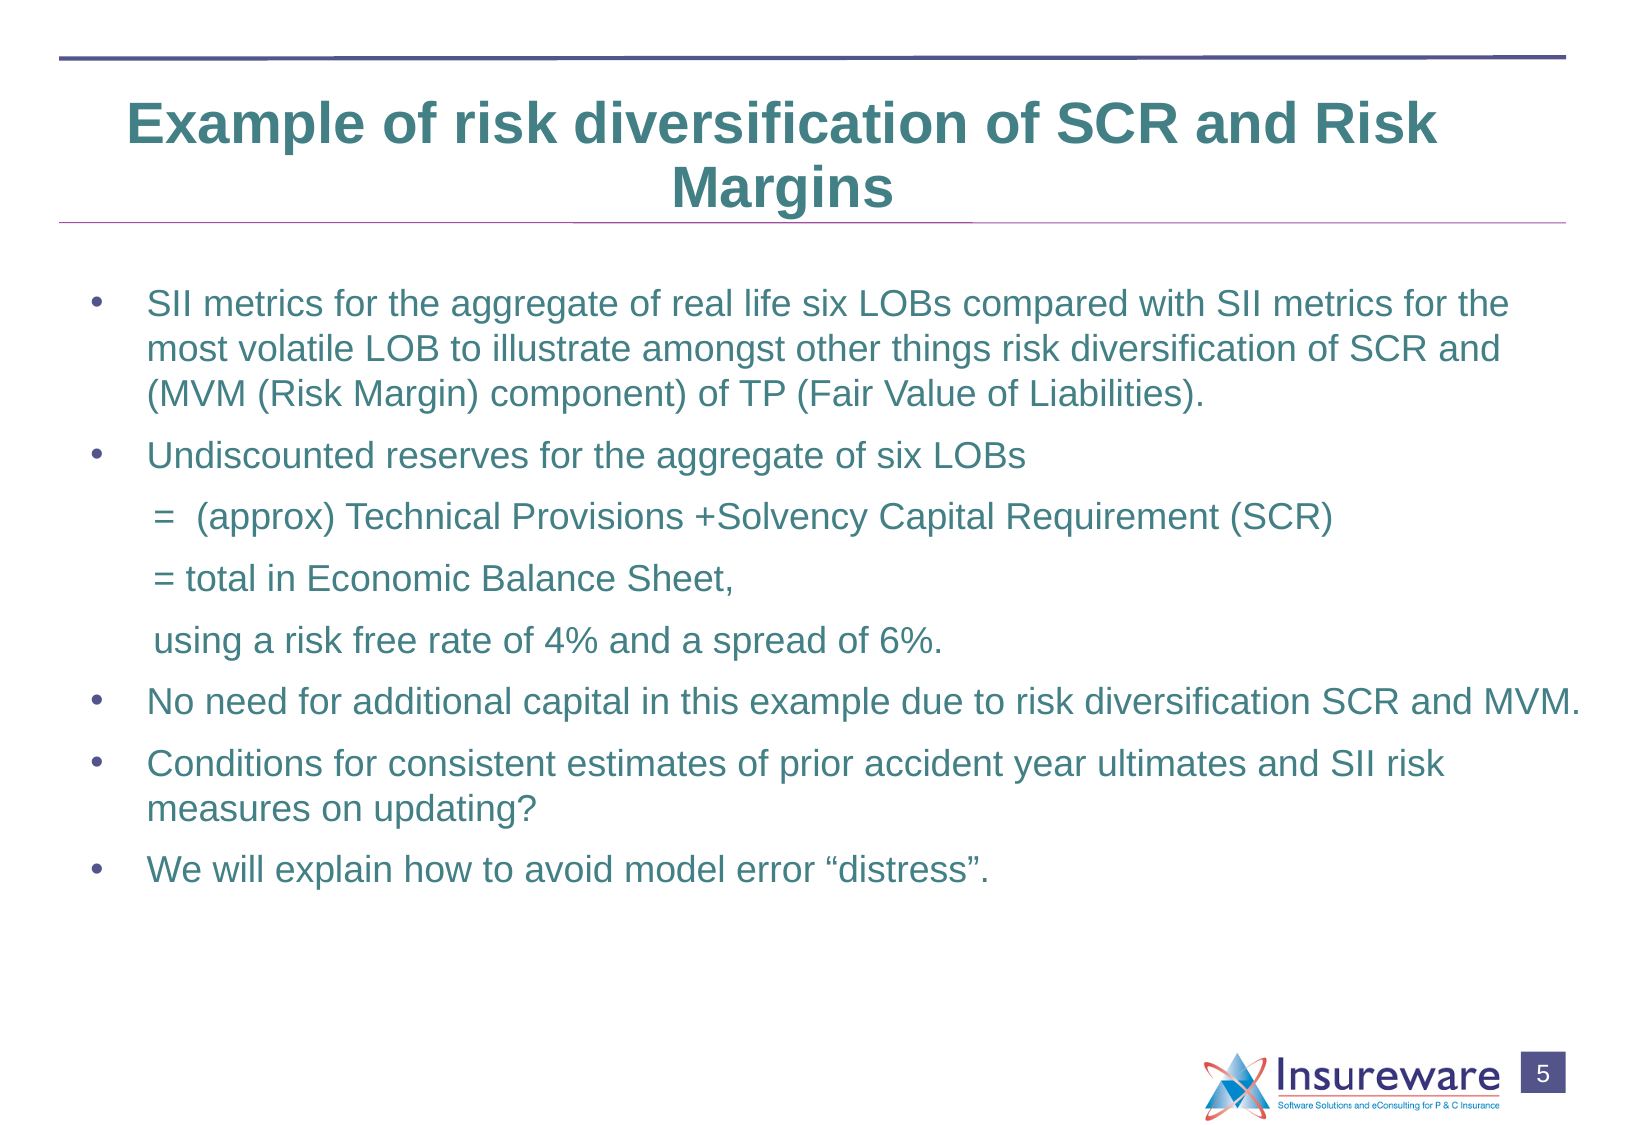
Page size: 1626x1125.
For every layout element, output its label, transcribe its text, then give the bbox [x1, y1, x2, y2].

slide_number 4 [1520, 1051, 1566, 1093]
picture [1202, 1052, 1500, 1122]
title Example of risk diversification of SCR and Risk Margins [44, 89, 1522, 214]
list SII metrics for the aggregate of real life six LOBs compared with SII metrics for the most volatile LOB to illustrate amongst other things risk diversification of SCR and (MVM (Risk Margin) component) of TP (Fair Value of Liabilities). Undiscounted reserves for the aggregate of six LOBs = (approx) Technical Provisions +Solvency Capital Requirement (SCR) = total in Economic Balance Sheet, using a risk free rate of 4% and a spread of 6%. No need for additional capital in this example due to risk diversification SCR and MVM. Conditions for consistent estimates of prior accident year ultimates and SII risk measures on updating? We will explain how to avoid model error “distress”. [90, 278, 1593, 1024]
